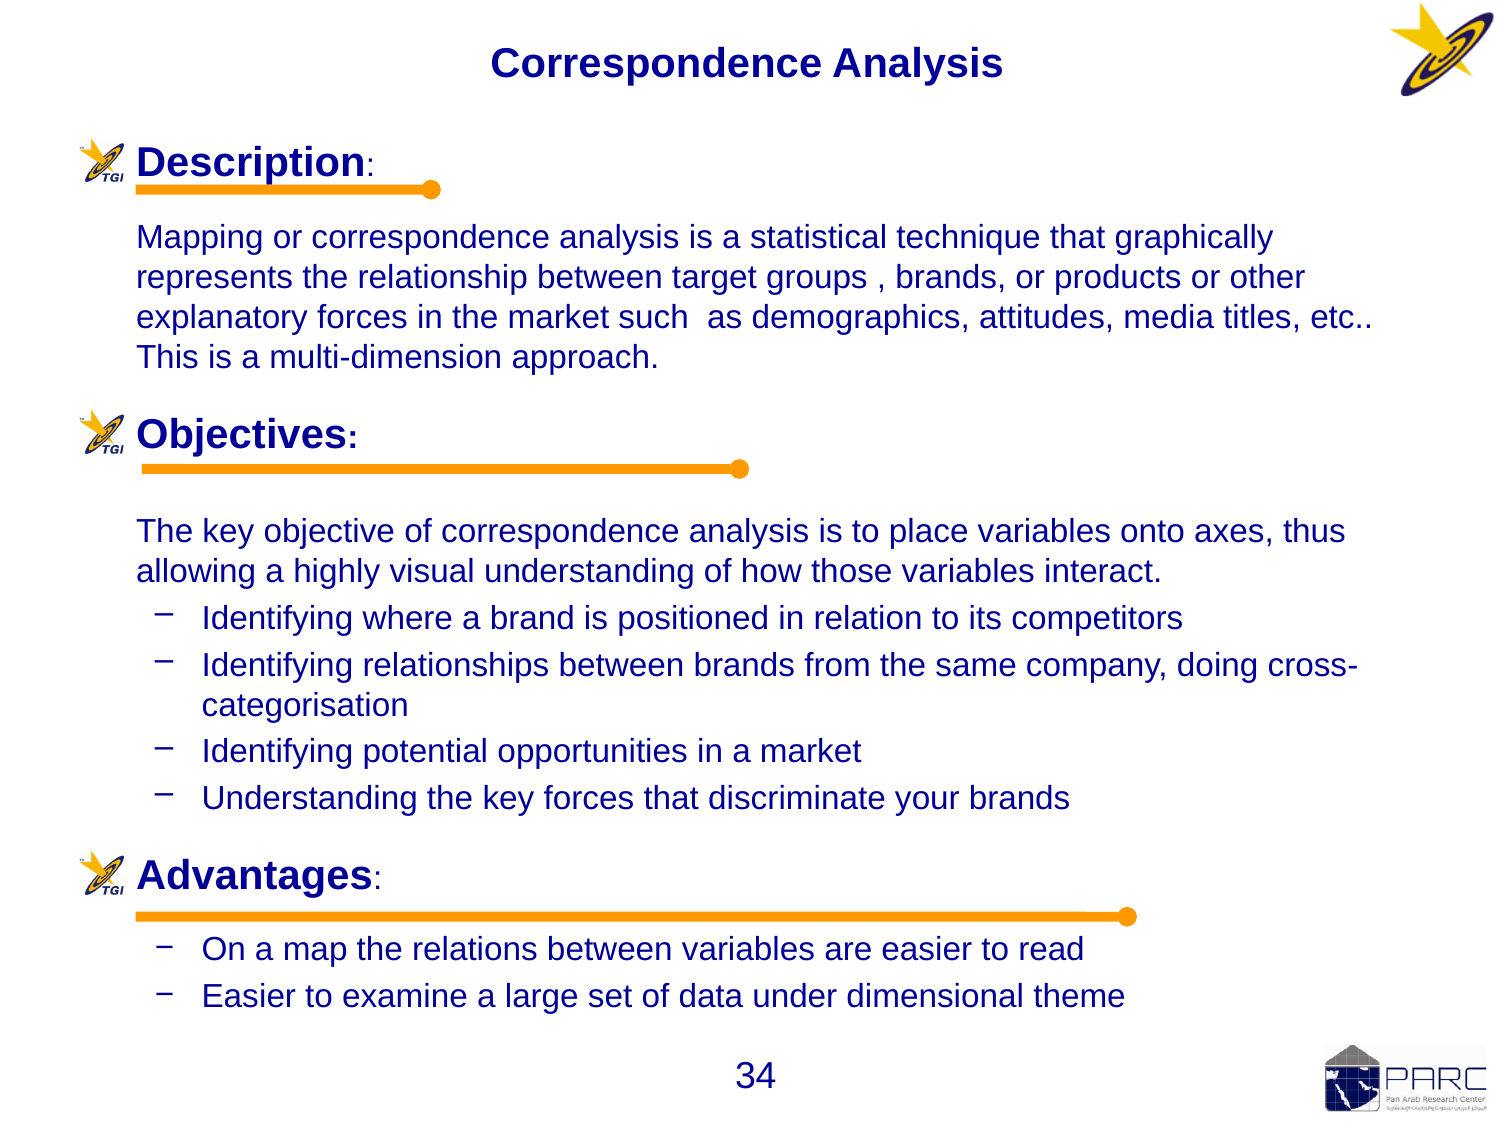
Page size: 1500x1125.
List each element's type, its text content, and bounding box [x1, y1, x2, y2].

picture [1385, 0, 1498, 100]
text_box [141, 464, 744, 474]
title Correspondence Analysis [312, 28, 1193, 127]
list Description: Mapping or correspondence analysis is a statistical technique that graphically represents the relationship between target groups , brands, or products or other explanatory forces in the market such as demographics, attitudes, media titles, etc.. This is a multi-dimension approach. Objectives: The key objective of correspondence analysis is to place variables onto axes, thus allowing a highly visual understanding of how those variables interact. Identifying where a brand is positioned in relation to its competitors Identifying relationships between brands from the same company, doing cross-categorisation Identifying potential opportunities in a market Understanding the key forces that discriminate your brands Advantages: On a map the relations between variables are easier to read Easier to examine a large set of data under dimensional theme [64, 127, 1412, 1125]
text_box [135, 912, 1132, 921]
picture [79, 850, 124, 895]
picture [1412, 1045, 1494, 1118]
text_box 34 [714, 1043, 798, 1104]
text_box [135, 185, 436, 194]
picture [79, 409, 124, 454]
picture [79, 138, 124, 182]
